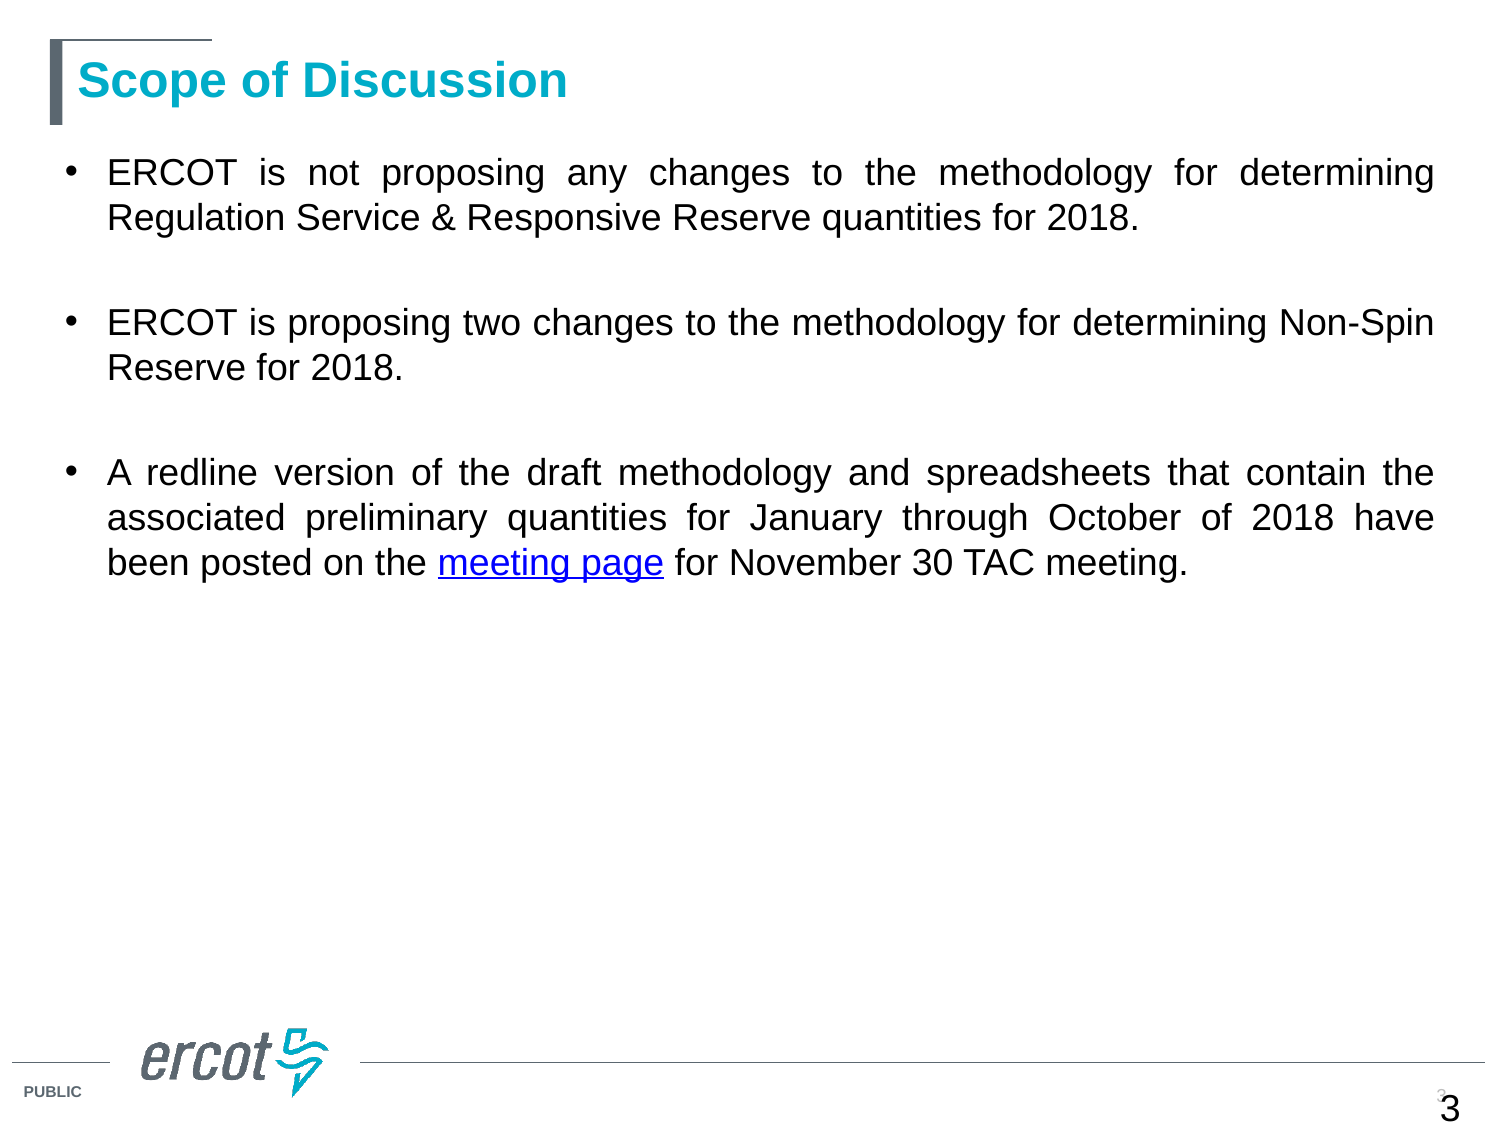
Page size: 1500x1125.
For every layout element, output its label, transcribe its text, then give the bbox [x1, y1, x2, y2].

picture [137, 1024, 332, 1100]
title Scope of Discussion [62, 39, 1450, 125]
list ERCOT is not proposing any changes to the methodology for determining Regulation Service & Responsive Reserve quantities for 2018. ERCOT is proposing two changes to the methodology for determining Non-Spin Reserve for 2018. A redline version of the draft methodology and spreadsheets that contain the associated preliminary quantities for January through October of 2018 have been posted on the meeting page for November 30 TAC meeting. [50, 140, 1450, 972]
slide_number 3 [1425, 1076, 1500, 1112]
